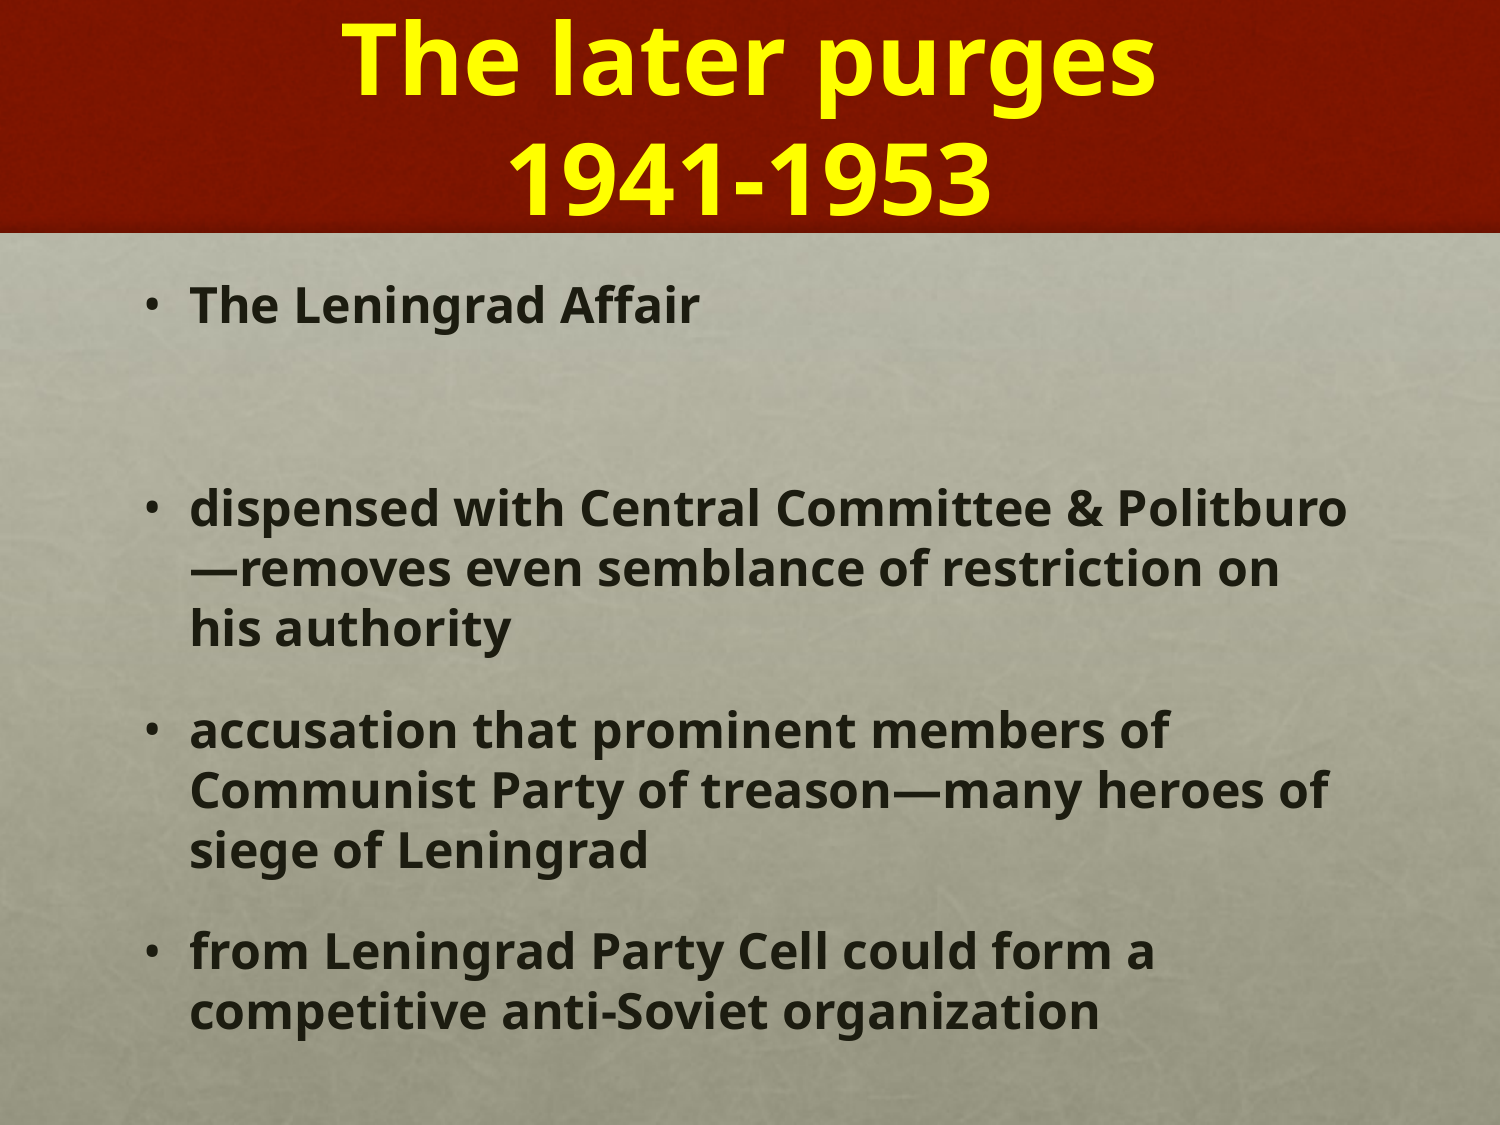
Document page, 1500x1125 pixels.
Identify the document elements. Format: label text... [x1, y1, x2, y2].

list The Leningrad Affair dispensed with Central Committee & Politburo—removes even semblance of restriction on his authority accusation that prominent members of Communist Party of treason—many heroes of siege of Leningrad from Leningrad Party Cell could form a competitive anti-Soviet organization [127, 265, 1372, 1125]
title The later purges 1941-1953 [127, 10, 1372, 221]
picture [0, 214, 1500, 1125]
